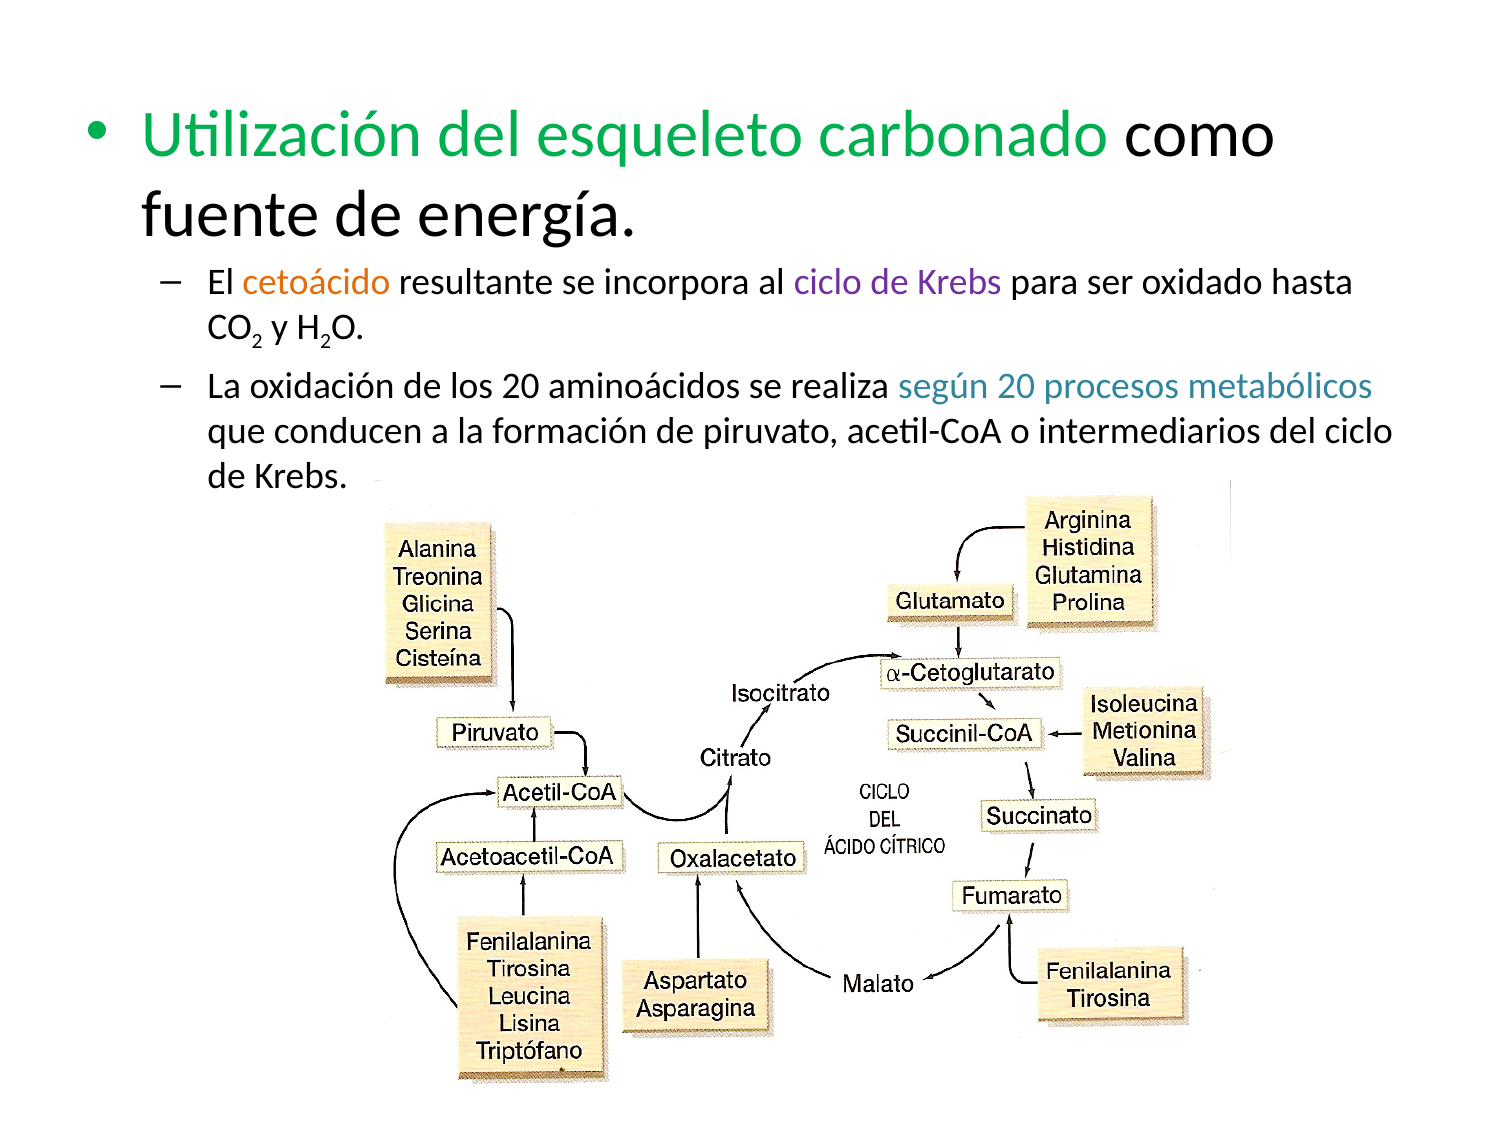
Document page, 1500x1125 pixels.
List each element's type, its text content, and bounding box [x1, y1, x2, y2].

list Utilización del esqueleto carbonado como fuente de energía. El cetoácido resultante se incorpora al ciclo de Krebs para ser oxidado hasta CO2 y H2O. La oxidación de los 20 aminoácidos se realiza según 20 procesos metabólicos que conducen a la formación de piruvato, acetil-CoA o intermediarios del ciclo de Krebs. [70, 82, 1425, 1005]
picture [374, 480, 1231, 1091]
